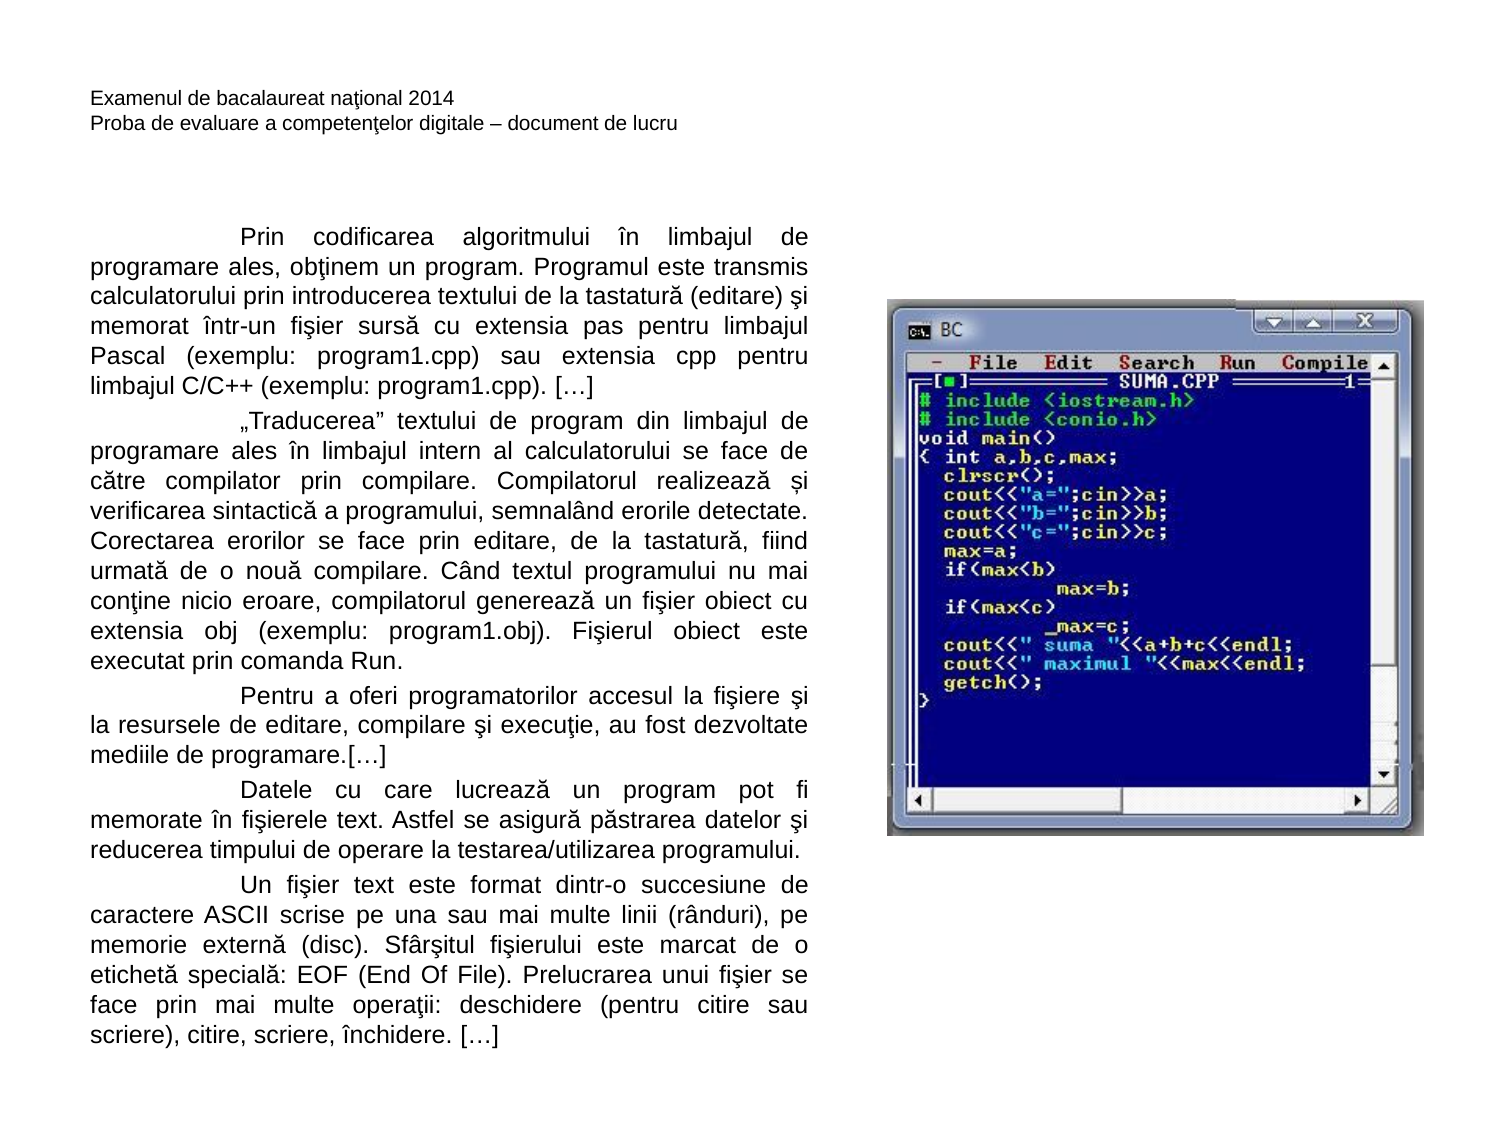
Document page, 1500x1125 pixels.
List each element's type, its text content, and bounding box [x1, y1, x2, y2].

picture [887, 299, 1424, 837]
title Examenul de bacalaureat naţional 2014 Proba de evaluare a competenţelor digitale – document de lucru [74, 44, 1426, 176]
list Prin codificarea algoritmului în limbajul de programare ales, obţinem un program. Programul este transmis calculatorului prin introducerea textului de la tastatură (editare) şi memorat într-un fişier sursă cu extensia pas pentru limbajul Pascal (exemplu: program1.cpp) sau extensia cpp pentru limbajul C/C++ (exemplu: program1.cpp). […] „Traducerea” textului de program din limbajul de programare ales în limbajul intern al calculatorului se face de către compilator prin compilare. Compilatorul realizează și verificarea sintactică a programului, semnalând erorile detectate. Corectarea erorilor se face prin editare, de la tastatură, fiind urmată de o nouă compilare. Când textul programului nu mai conţine nicio eroare, compilatorul generează un fişier obiect cu extensia obj (exemplu: program1.obj). Fişierul obiect este executat prin comanda Run. Pentru a oferi programatorilor accesul la fişiere şi la resursele de editare, compilare şi execuţie, au fost dezvoltate mediile de programare.[…] Datele cu care lucrează un program pot fi memorate în fişierele text. Astfel se asigură păstrarea datelor şi reducerea timpului de operare la testarea/utilizarea programului. Un fişier text este format dintr-o succesiune de caractere ASCII scrise pe una sau mai multe linii (rânduri), pe memorie externă (disc). Sfârşitul fişierului este marcat de o etichetă specială: EOF (End Of File). Prelucrarea unui fişier se face prin mai multe operaţii: deschidere (pentru citire sau scriere), citire, scriere, închidere. […] [74, 212, 826, 1051]
